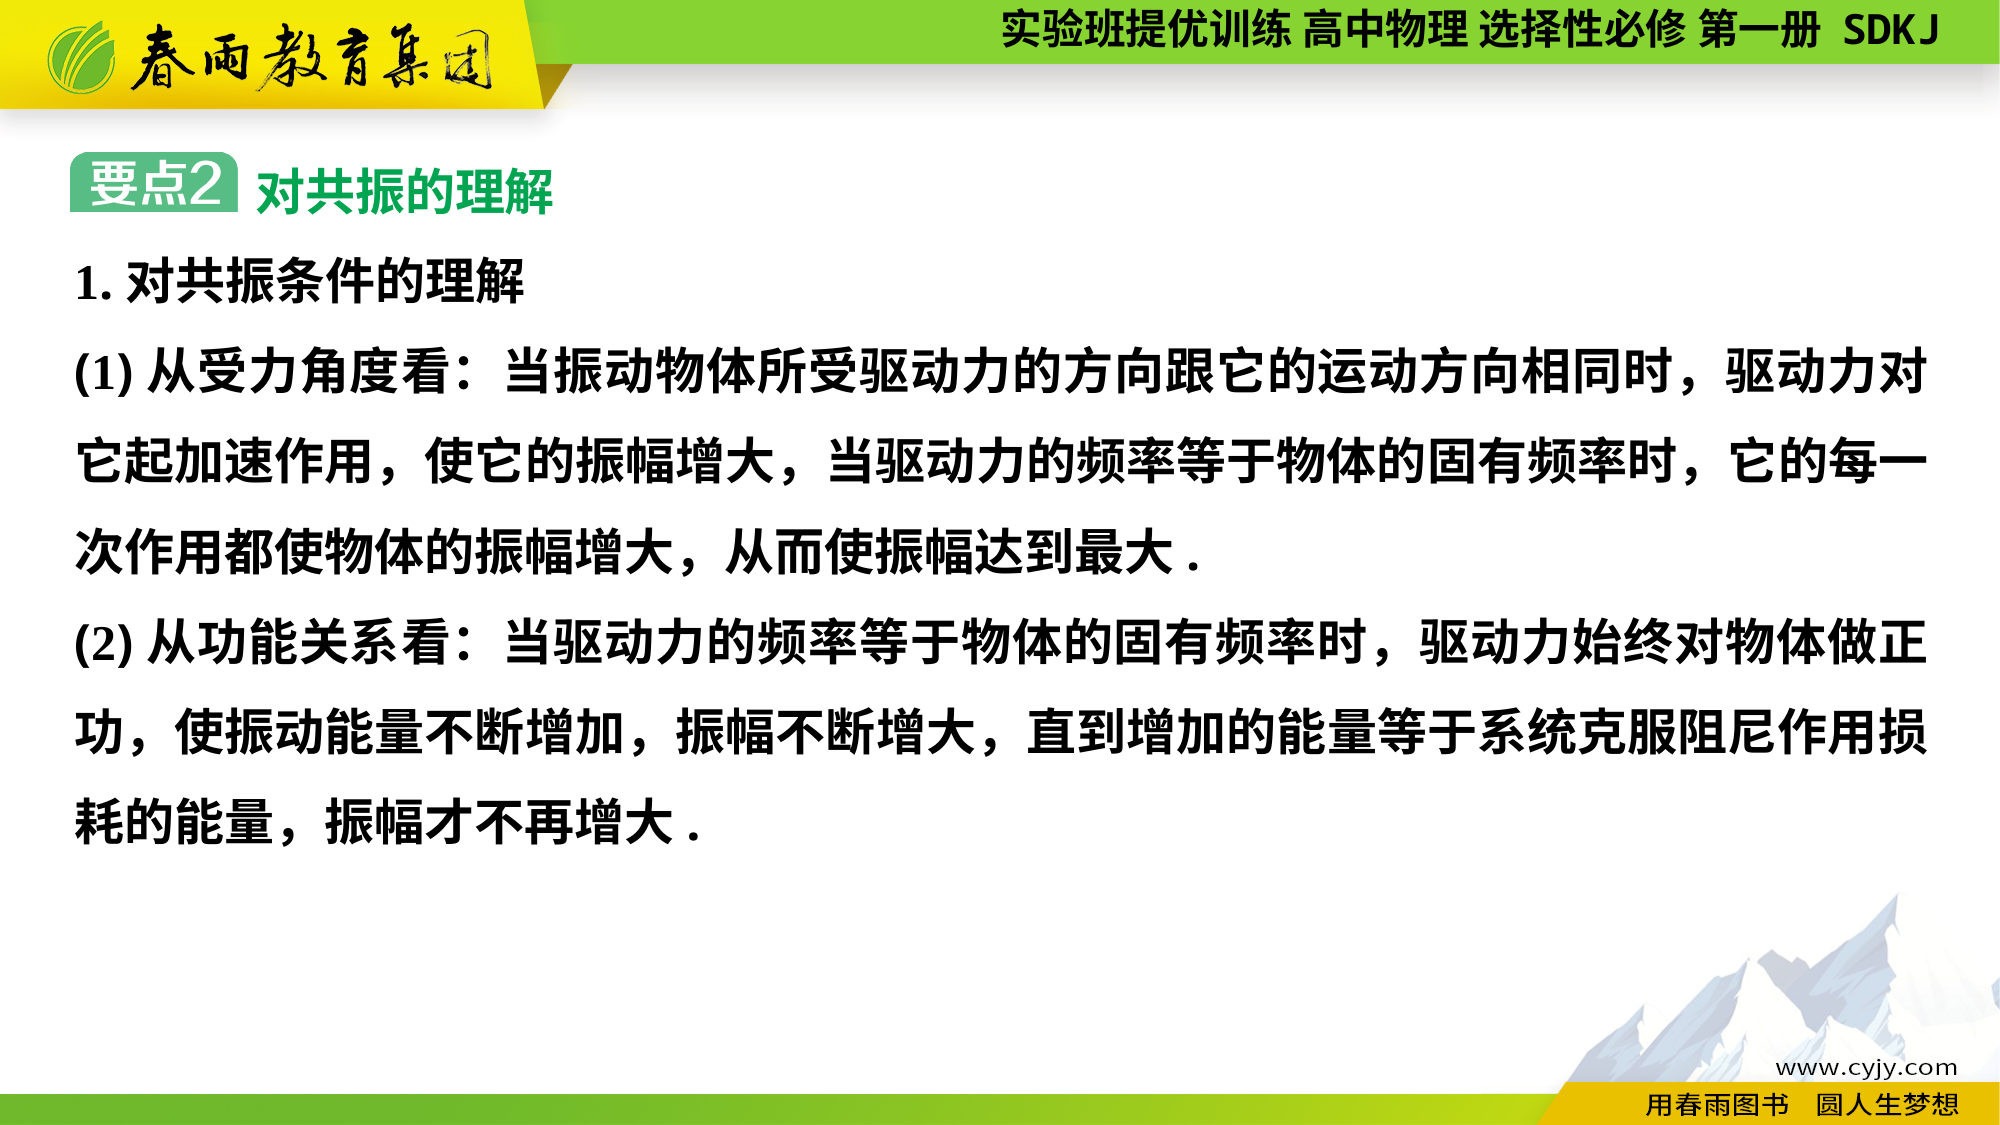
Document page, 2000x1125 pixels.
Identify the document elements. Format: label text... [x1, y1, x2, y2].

list 对共振的理解 1.对共振条件的理解 (1)从受力角度看：当振动物体所受驱动力的方向跟它的运动方向相同时，驱动力对它起加速作用，使它的振幅增大，当驱动力的频率等于物体的固有频率时，它的每一次作用都使物体的振幅增大，从而使振幅达到最大. (2)从功能关系看：当驱动力的频率等于物体的固有频率时，驱动力始终对物体做正功，使振动能量不断增加，振幅不断增大，直到增加的能量等于系统克服阻尼作用损耗的能量，振幅才不再增大. [59, 122, 1944, 865]
picture [0, 0, 2000, 1125]
